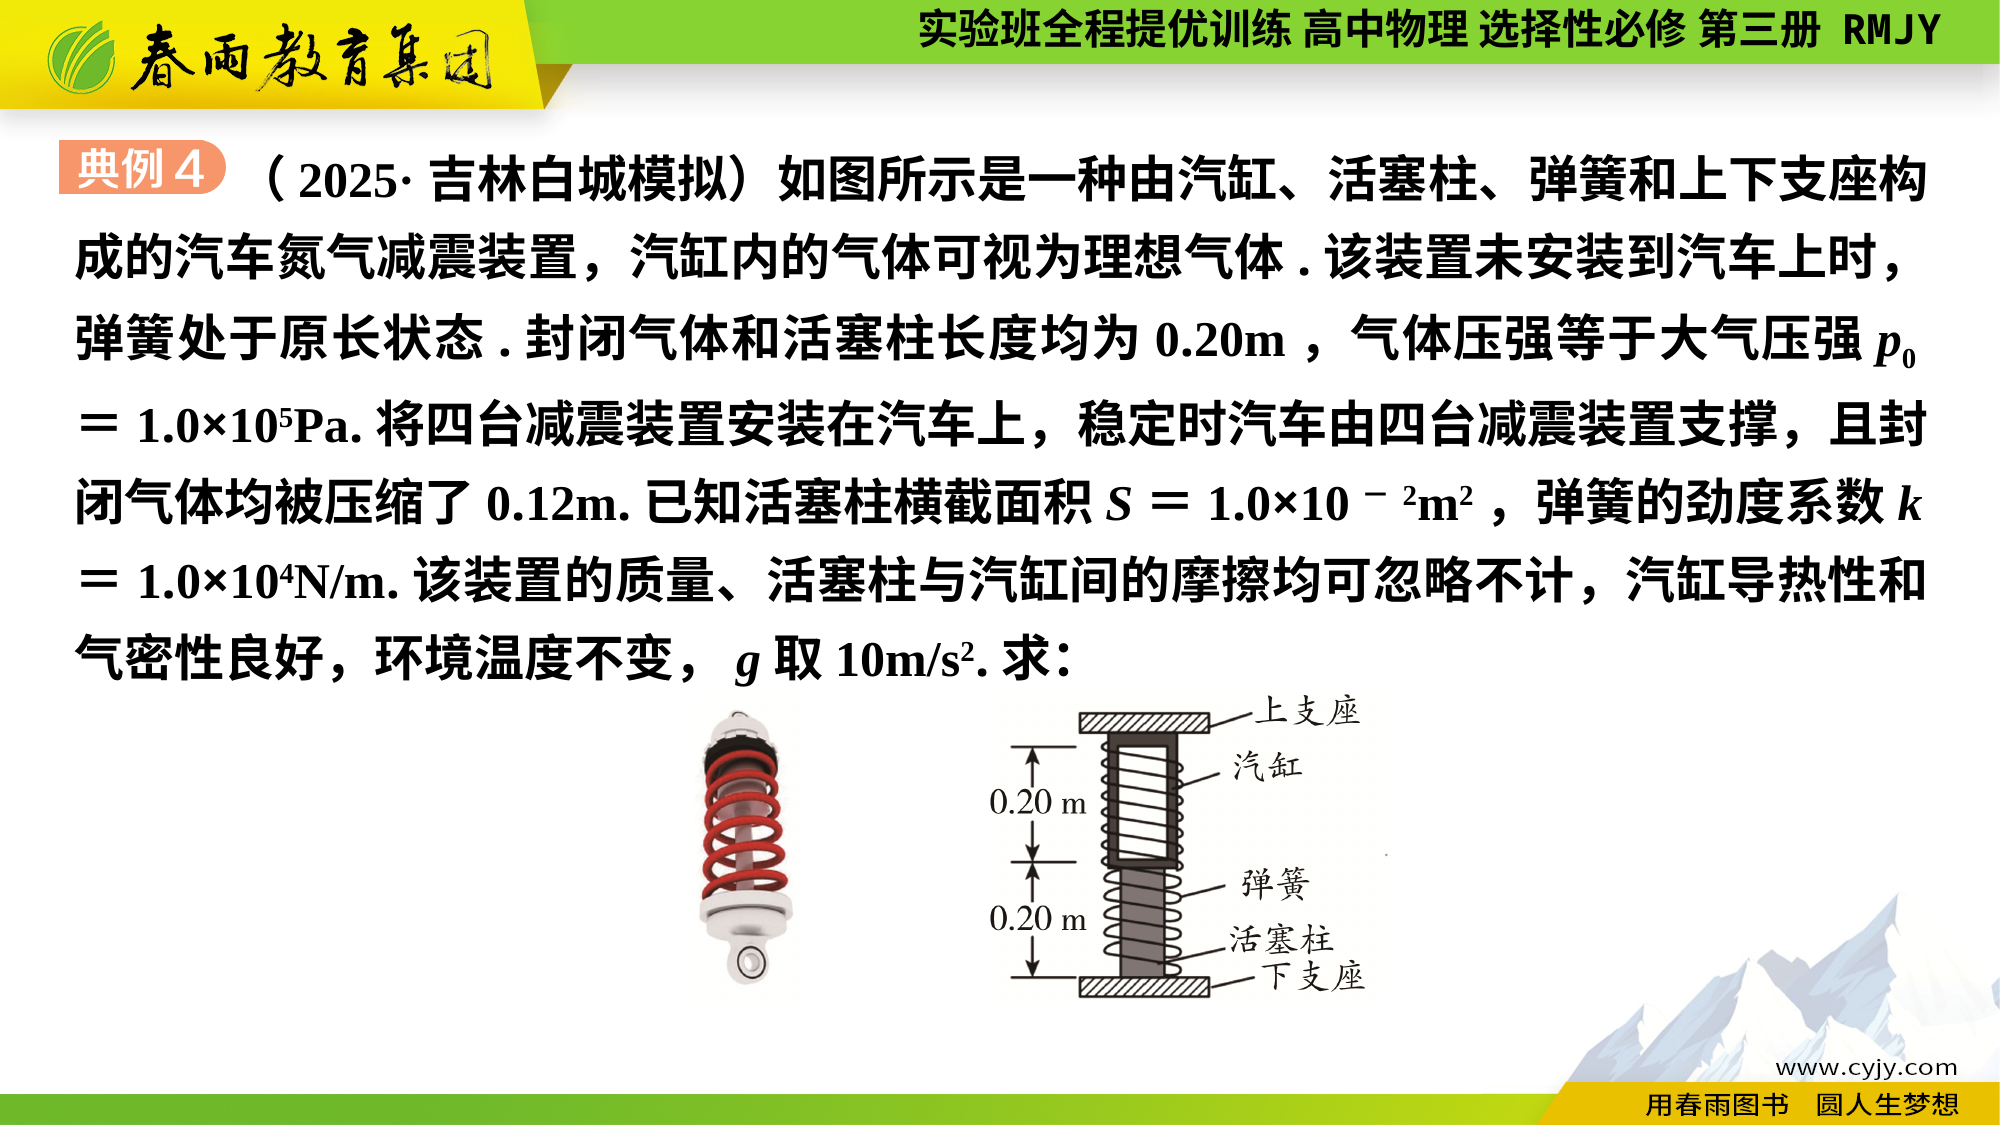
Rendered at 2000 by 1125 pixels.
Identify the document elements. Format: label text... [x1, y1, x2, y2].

picture [0, 0, 2000, 1125]
list （2025·吉林白城模拟）如图所示是一种由汽缸、活塞柱、弹簧和上下支座构成的汽车氮气减震装置，汽缸内的气体可视为理想气体.该装置未安装到汽车上时，弹簧处于原长状态.封闭气体和活塞柱长度均为0.20m，气体压强等于大气压强p0＝1.0×105Pa.将四台减震装置安装在汽车上，稳定时汽车由四台减震装置支撑，且封闭气体均被压缩了0.12m.已知活塞柱横截面积S＝1.0×10－2m2，弹簧的劲度系数k＝1.0×104N/m.该装置的质量、活塞柱与汽缸间的摩擦均可忽略不计，汽缸导热性和气密性良好，环境温度不变，g取10m/s2.求： [59, 122, 1944, 681]
